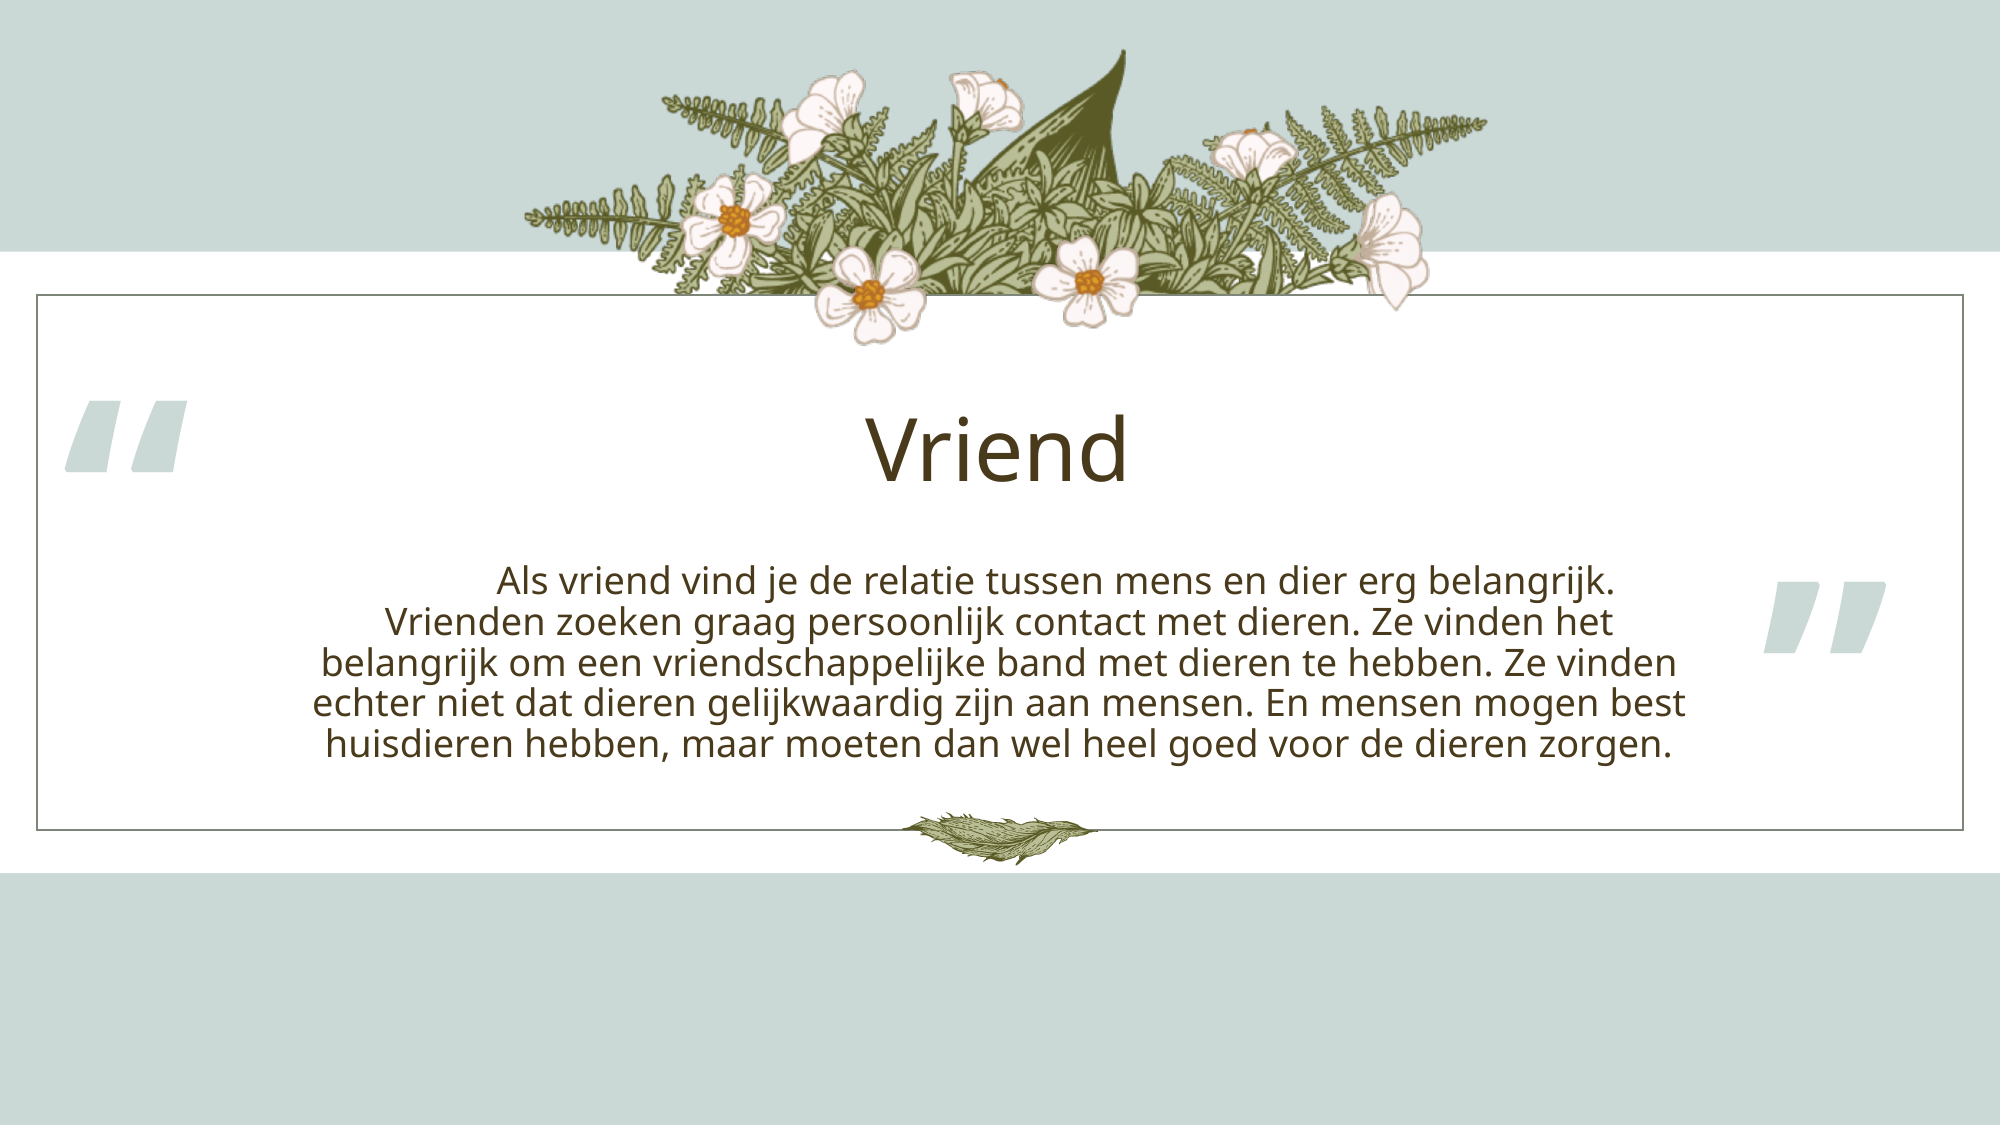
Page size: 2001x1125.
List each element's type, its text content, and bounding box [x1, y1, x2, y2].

picture [900, 807, 1099, 866]
list ” [1745, 530, 1901, 849]
list “ [45, 350, 201, 669]
list Als vriend vind je de relatie tussen mens en dier erg belangrijk. Vrienden zoeken graag persoonlijk contact met dieren. Ze vinden het belangrijk om een vriendschappelijke band met dieren te hebben. Ze vinden echter niet dat dieren gelijkwaardig zijn aan mensen. En mensen mogen best huisdieren hebben, maar moeten dan wel heel goed voor de dieren zorgen. [286, 492, 1714, 774]
picture [512, 29, 1500, 356]
title Vriend [142, 398, 1876, 727]
